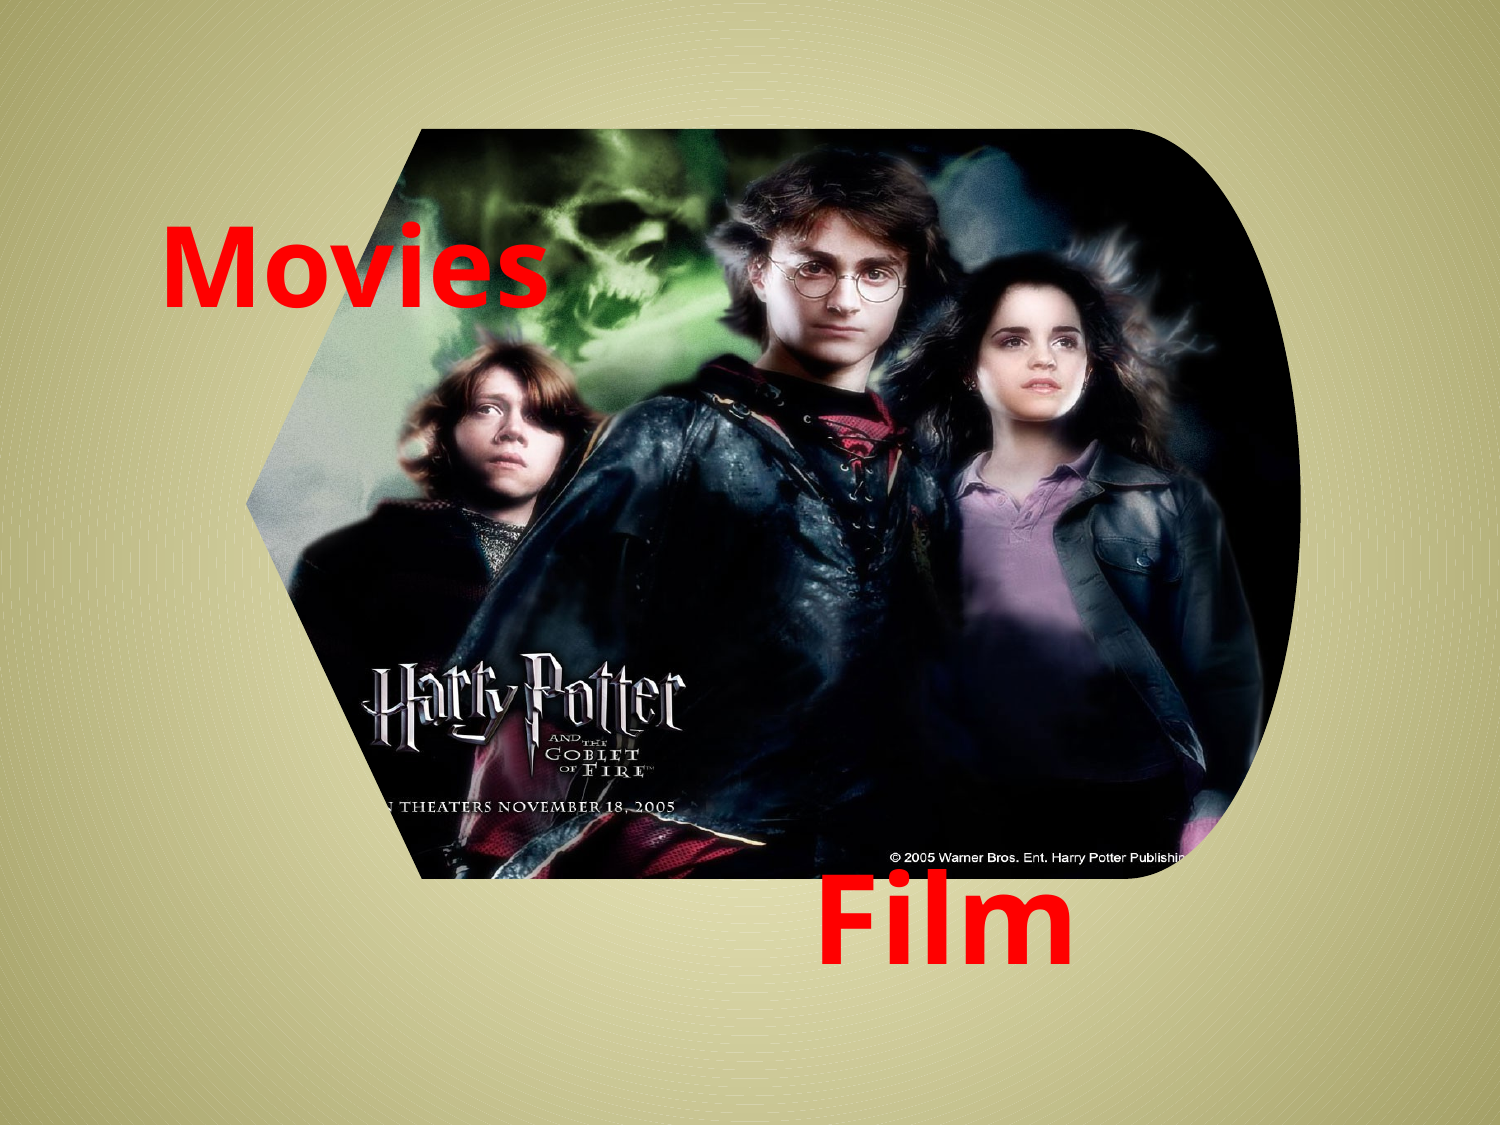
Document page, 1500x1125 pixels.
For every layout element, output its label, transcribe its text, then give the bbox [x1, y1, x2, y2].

picture [245, 128, 1301, 880]
text_box Movies [142, 187, 240, 338]
text_box Film [796, 886, 1171, 997]
